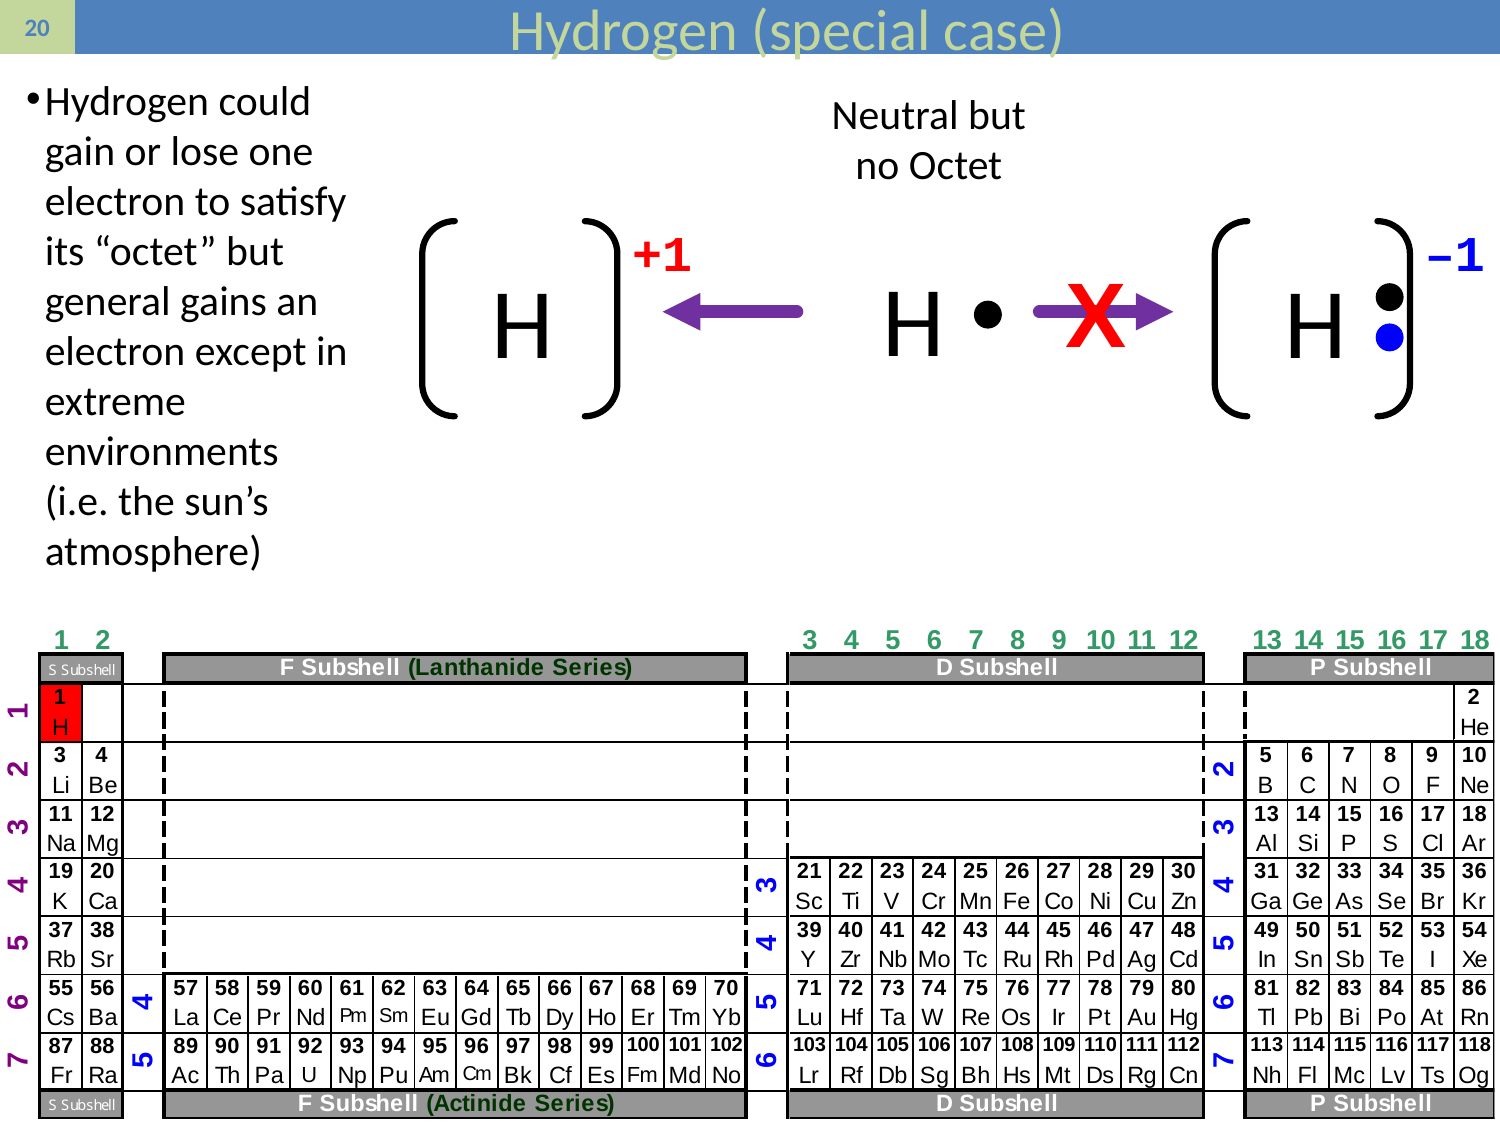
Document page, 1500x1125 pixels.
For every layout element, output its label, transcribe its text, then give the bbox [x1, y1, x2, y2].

title Hydrogen (special case) [75, 0, 1500, 54]
text_box X [1050, 319, 1135, 374]
text_box Hydrogen could gain or lose one electron to satisfy its “octet” but general gains an electron except in extreme environments (i.e. the sun’s atmosphere) [11, 66, 365, 582]
text_box [421, 220, 619, 418]
text_box +1 [617, 214, 724, 290]
text_box Neutral but no Octet [799, 80, 1059, 195]
text_box [1213, 220, 1411, 418]
text_box X [1050, 248, 1135, 310]
text_box –1 [1409, 214, 1500, 290]
picture [3, 624, 1497, 1121]
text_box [1268, 249, 1404, 387]
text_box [867, 247, 1002, 385]
